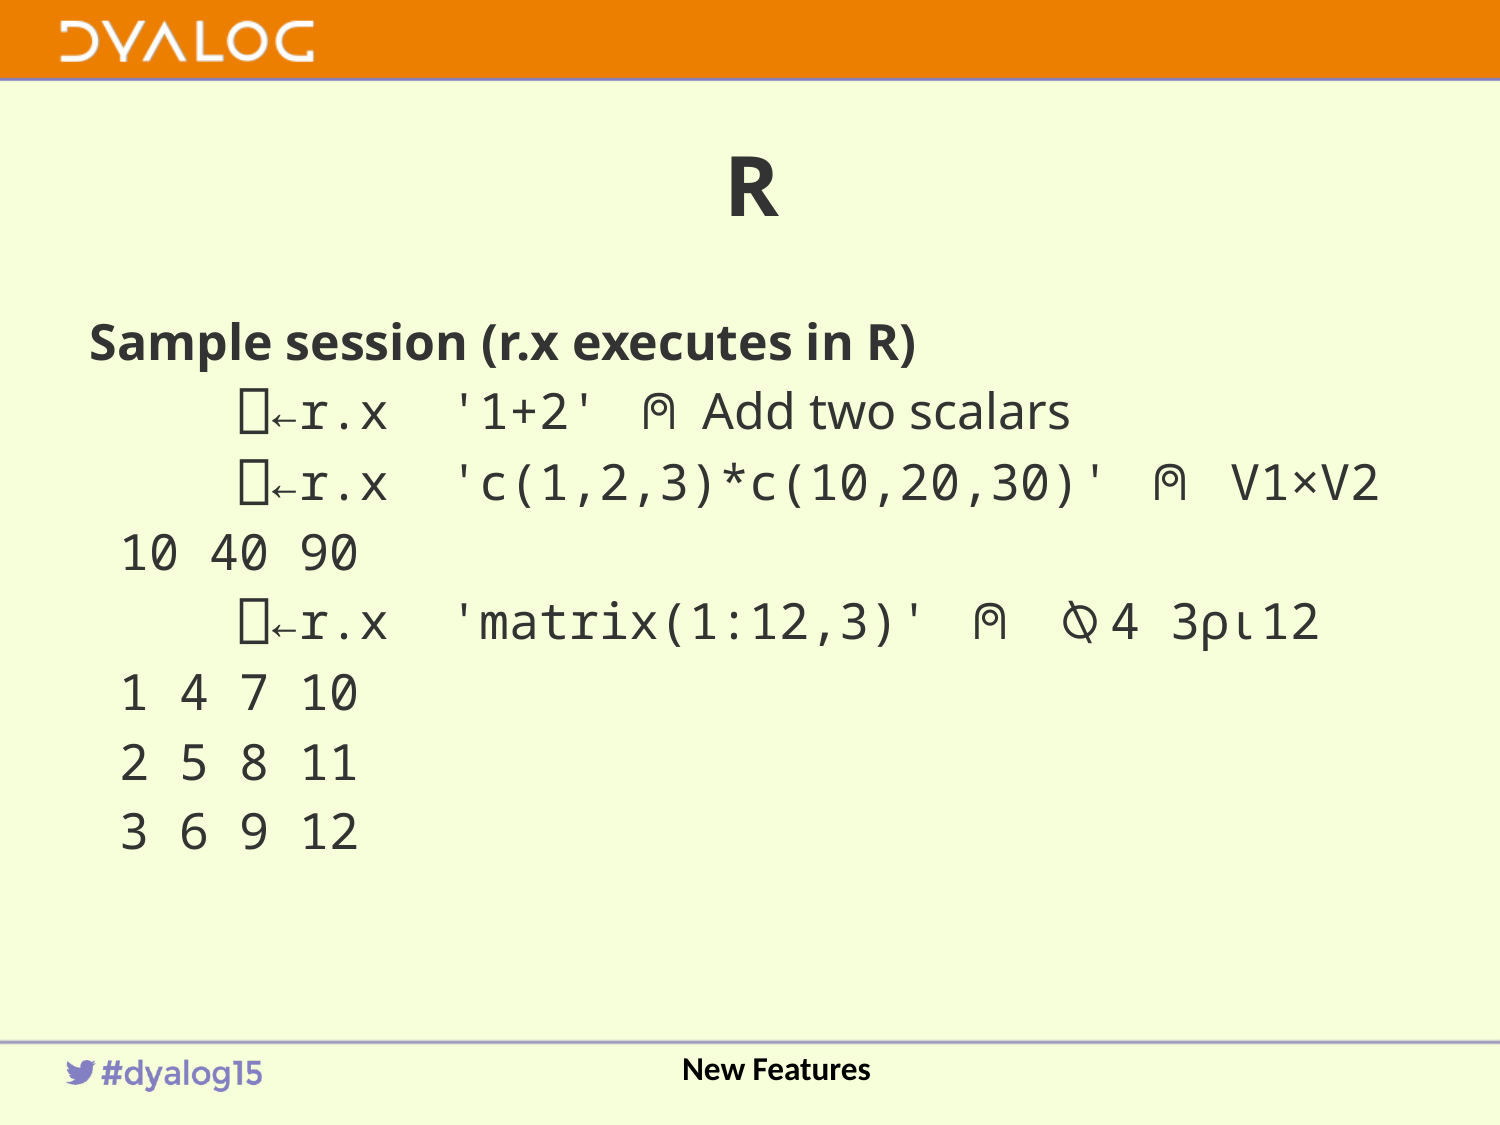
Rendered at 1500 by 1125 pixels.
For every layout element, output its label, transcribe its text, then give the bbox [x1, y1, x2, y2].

picture [0, 0, 1500, 1125]
list Sample session (r.x executes in R) ⎕←r.x '1+2' ⍝ Add two scalars ⎕←r.x 'c(1,2,3)*c(10,20,30)' ⍝ V1×V2 10 40 90 ⎕←r.x 'matrix(1:12,3)' ⍝ ⍉4 3⍴⍳12 1 4 7 10 2 5 8 11 3 6 9 12 [75, 302, 1425, 1005]
footer New Features [667, 1039, 892, 1100]
title R [76, 125, 1427, 256]
